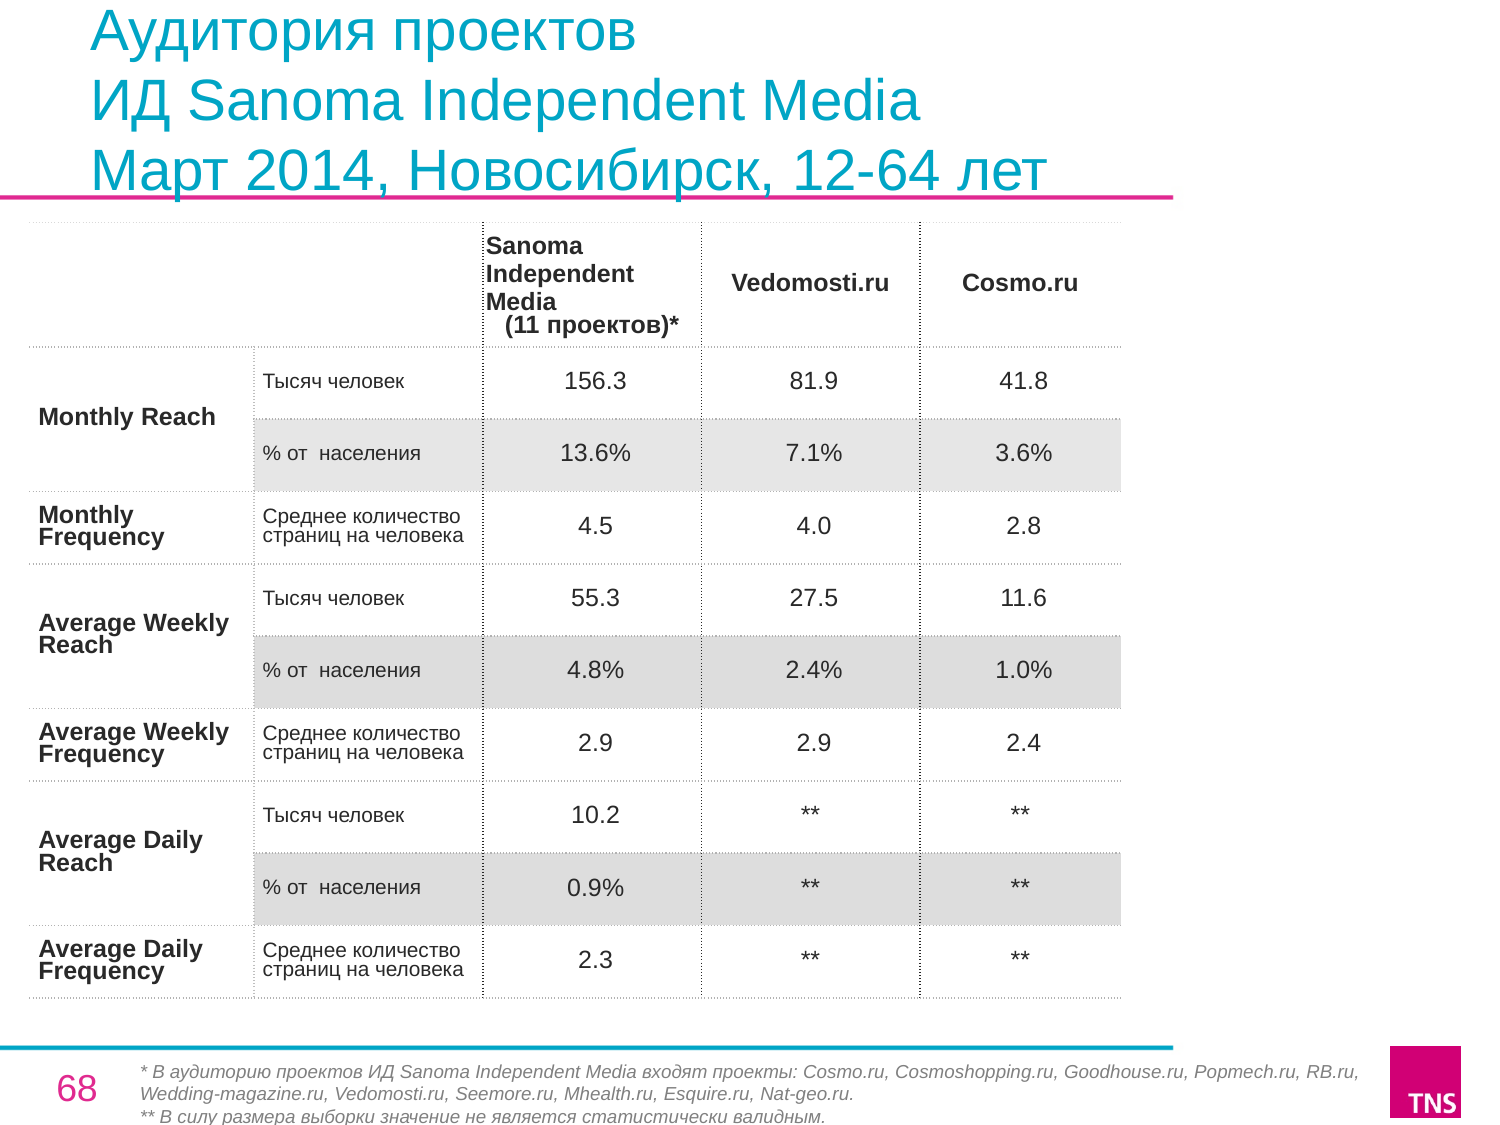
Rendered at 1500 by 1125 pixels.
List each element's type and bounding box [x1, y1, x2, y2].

table_header [29, 223, 1121, 347]
table_cell [29, 347, 1121, 998]
text_box [125, 1052, 1400, 1125]
slide_number [40, 1055, 125, 1125]
title [74, 8, 1476, 187]
picture [0, 0, 1500, 1125]
